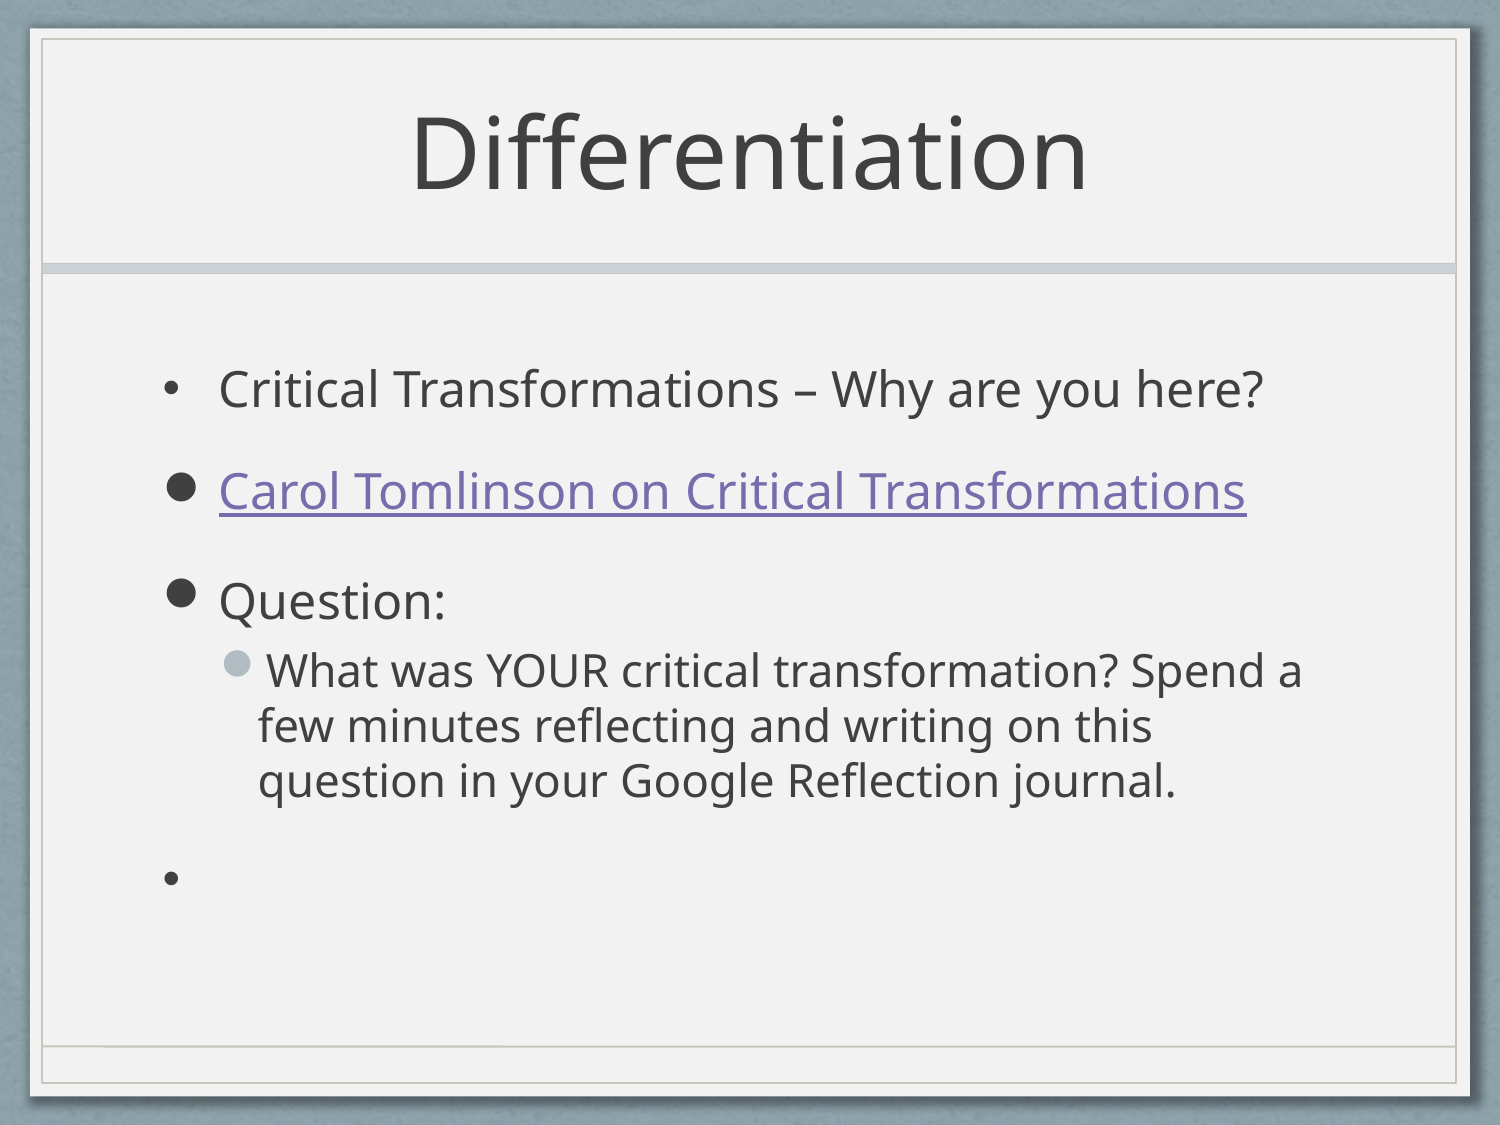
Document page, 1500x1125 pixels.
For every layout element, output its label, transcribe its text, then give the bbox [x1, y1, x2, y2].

list Critical Transformations – Why are you here? Carol Tomlinson on Critical Transformations Question: What was YOUR critical transformation? Spend a few minutes reflecting and writing on this question in your Google Reflection journal. [147, 350, 1353, 995]
title Differentiation [147, 40, 1353, 260]
